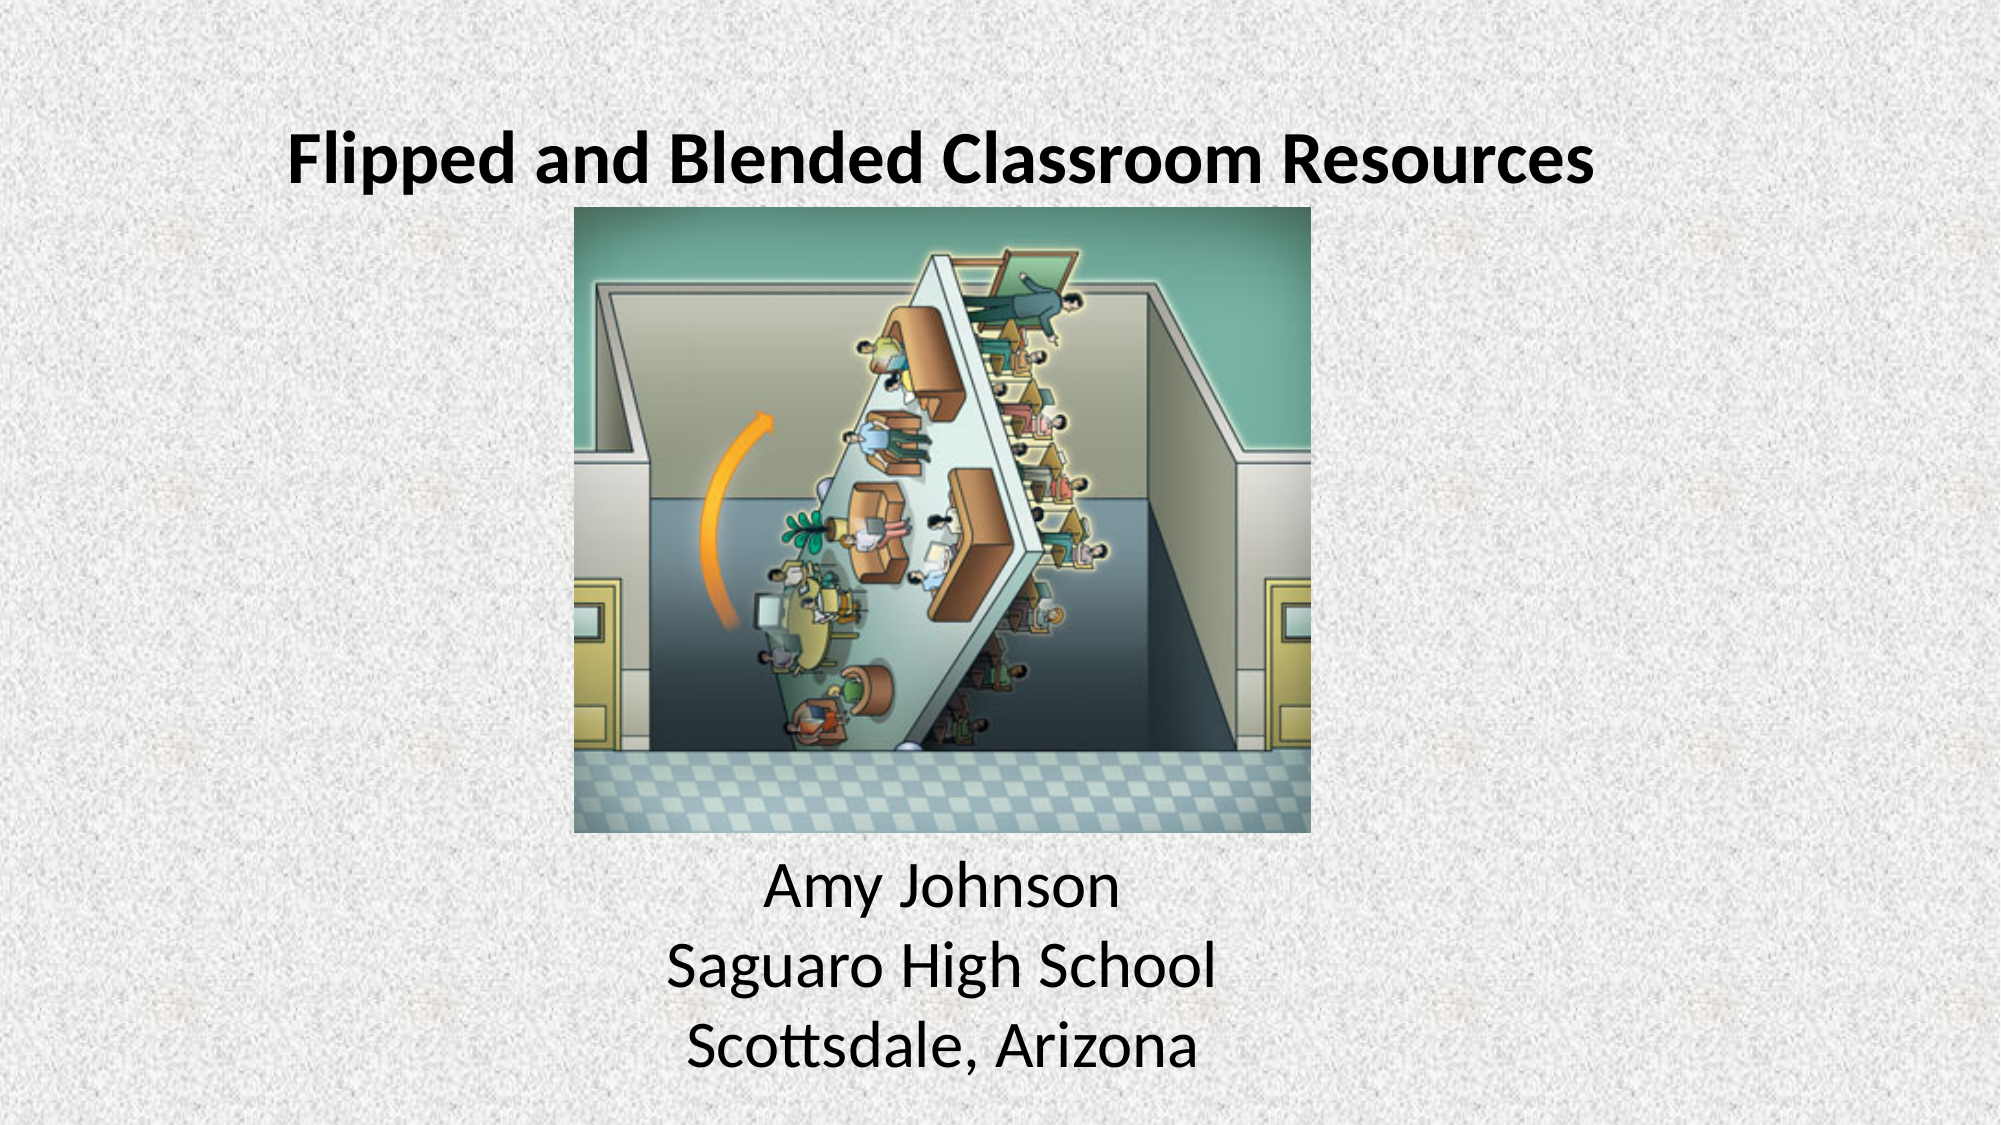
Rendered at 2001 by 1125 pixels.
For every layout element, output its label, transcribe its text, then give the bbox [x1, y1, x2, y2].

picture [0, 0, 2001, 1125]
text_box Amy Johnson Saguaro High School Scottsdale, Arizona [651, 833, 1234, 1089]
text_box Flipped and Blended Classroom Resources [273, 101, 1612, 207]
